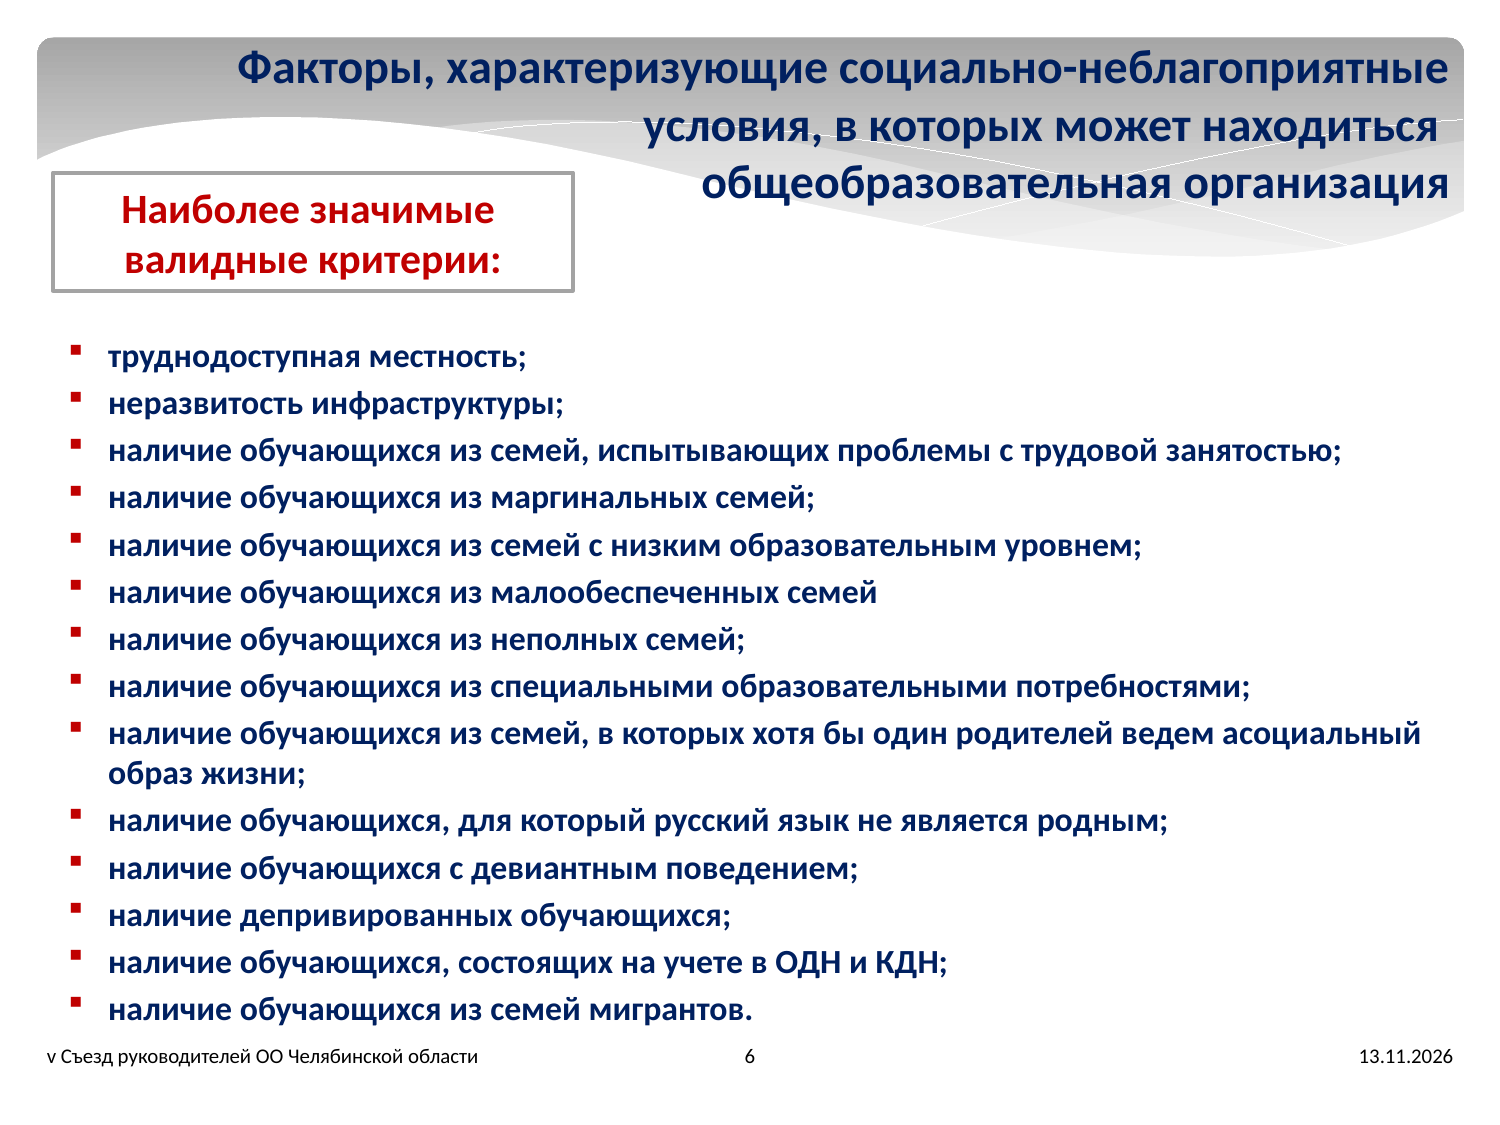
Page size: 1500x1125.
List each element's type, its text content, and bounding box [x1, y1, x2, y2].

list труднодоступная местность; неразвитость инфраструктуры; наличие обучающихся из семей, испытывающих проблемы с трудовой занятостью; наличие обучающихся из маргинальных семей; наличие обучающихся из семей с низким образовательным уровнем; наличие обучающихся из малообеспеченных семей наличие обучающихся из неполных семей; наличие обучающихся из специальными образовательными потребностями; наличие обучающихся из семей, в которых хотя бы один родителей ведем асоциальный образ жизни; наличие обучающихся, для который русский язык не является родным; наличие обучающихся с девиантным поведением; наличие депривированных обучающихся; наличие обучающихся, состоящих на учете в ОДН и КДН; наличие обучающихся из семей мигрантов. [53, 326, 1447, 1035]
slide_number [847, 1025, 1469, 1086]
text_box Наиболее значимые валидные критерии: [51, 171, 575, 293]
title Факторы, характеризующие социально-неблагоприятные условия, в которых может находиться общеобразовательная организация [48, 11, 1467, 232]
slide_number 6 [654, 1035, 846, 1086]
footer v Съезд руководителей ОО Челябинской области [31, 1025, 653, 1086]
